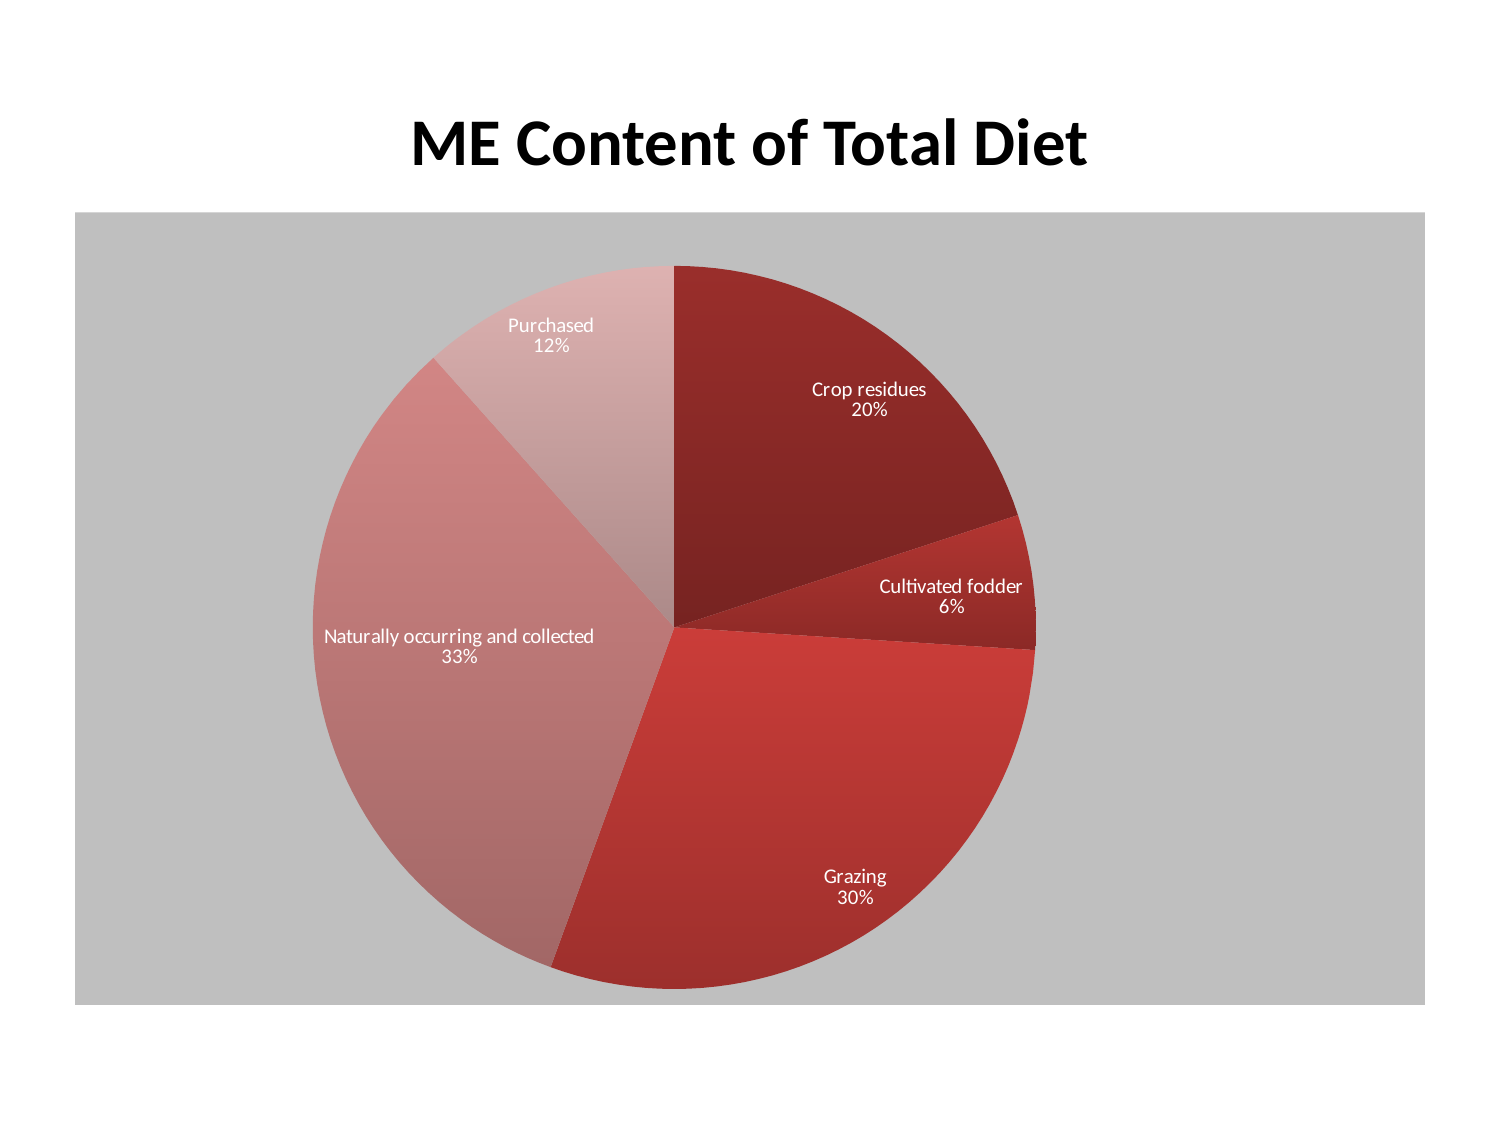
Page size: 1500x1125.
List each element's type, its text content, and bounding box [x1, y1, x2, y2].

title ME Content of Total Diet [75, 45, 1425, 211]
chart [74, 212, 1426, 1006]
